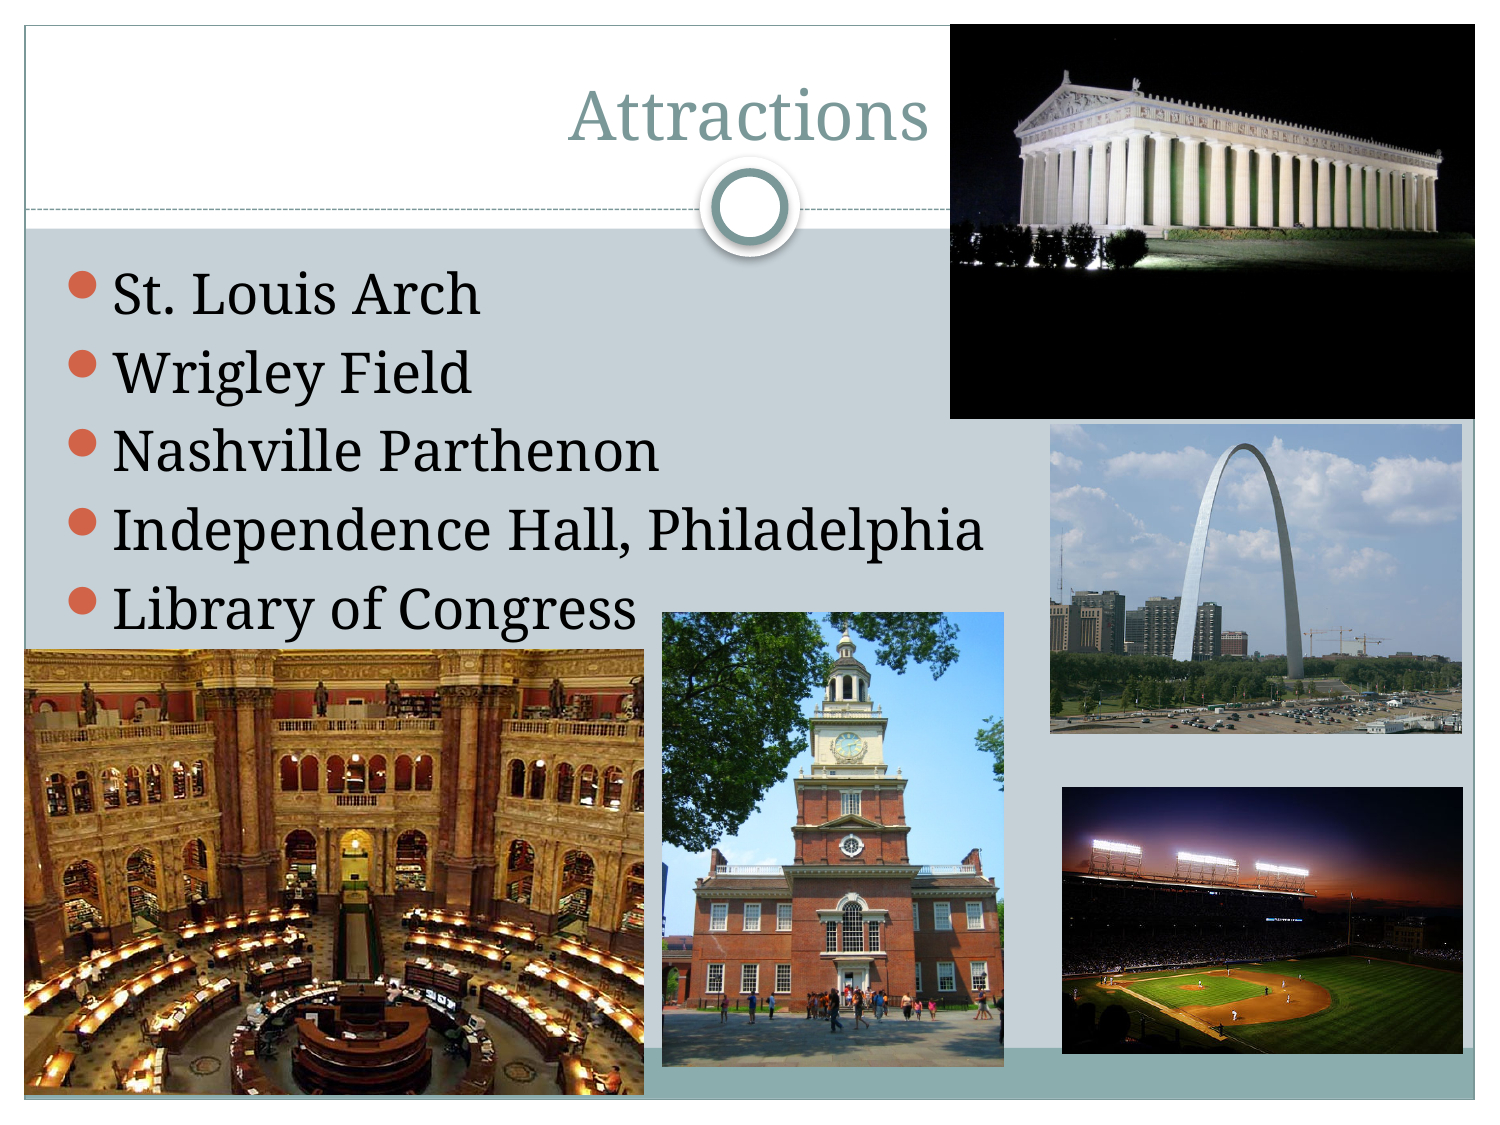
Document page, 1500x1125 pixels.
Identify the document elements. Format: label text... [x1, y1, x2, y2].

picture [949, 24, 1476, 419]
picture [1062, 787, 1463, 1055]
title Attractions [49, 37, 942, 163]
picture [662, 612, 1004, 1067]
picture [1049, 424, 1463, 735]
picture [24, 649, 644, 1095]
list St. Louis Arch Wrigley Field Nashville Parthenon Independence Hall, Philadelphia Library of Congress [49, 250, 1445, 1001]
